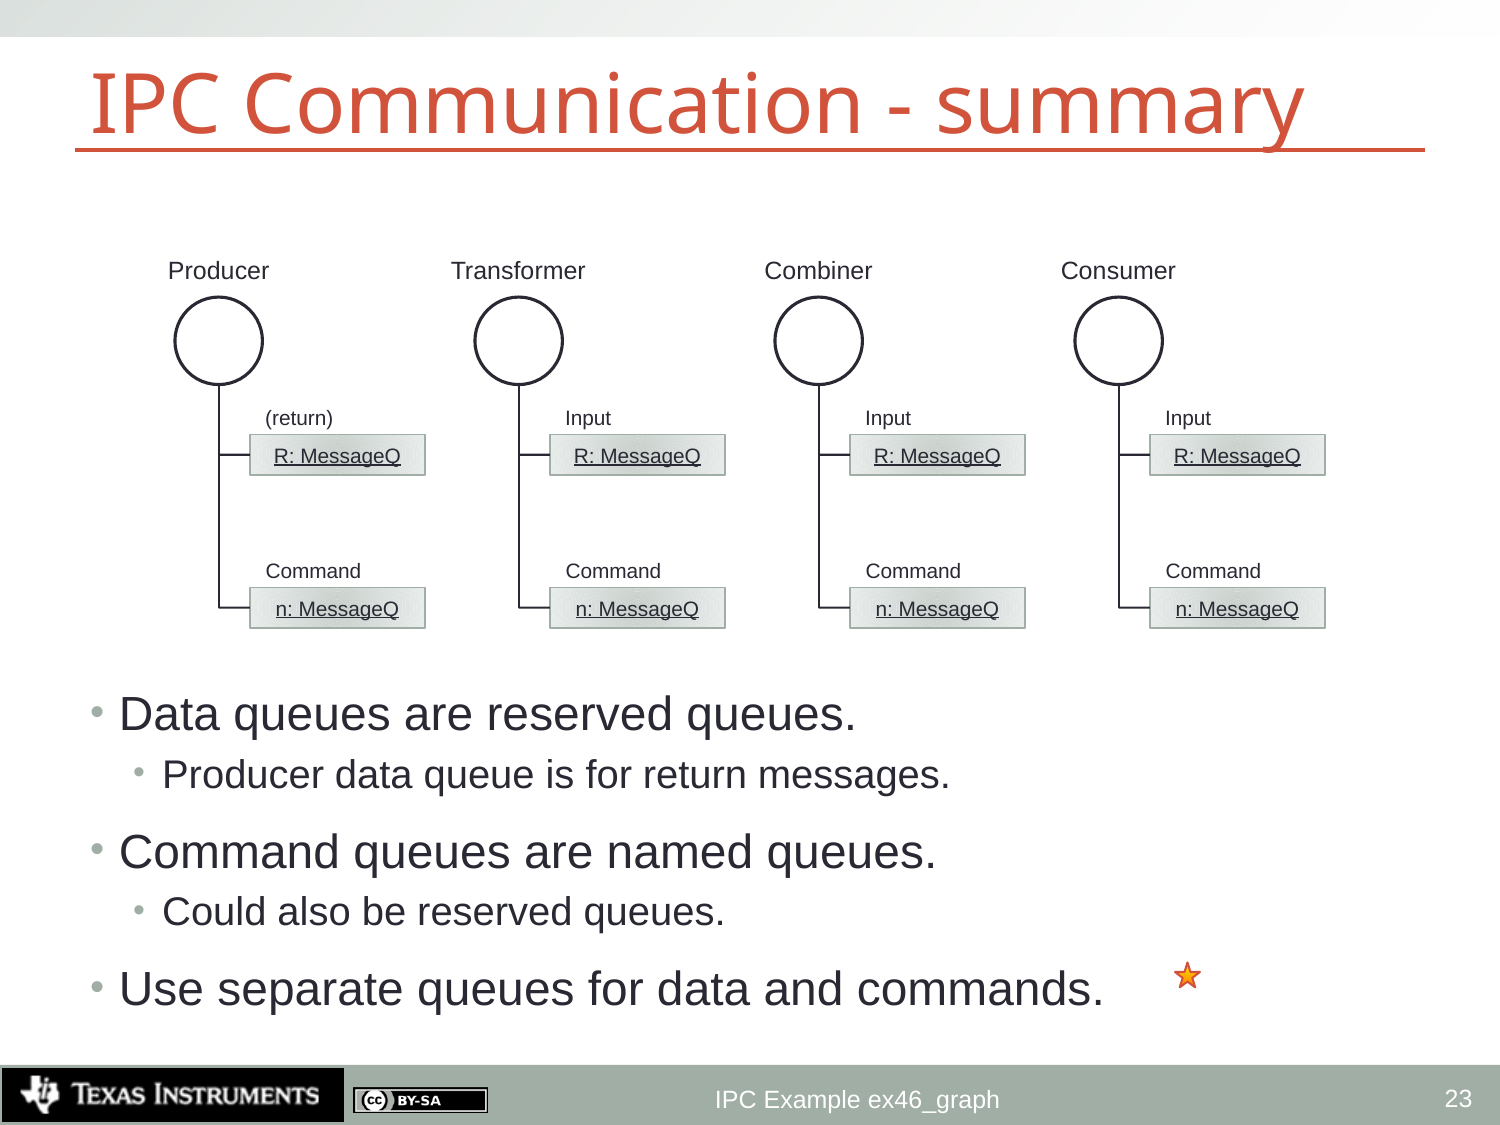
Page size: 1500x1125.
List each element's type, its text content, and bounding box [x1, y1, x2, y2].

text_box Command [850, 549, 977, 590]
text_box Input [1150, 397, 1227, 437]
picture [353, 1087, 488, 1113]
text_box [472, 298, 565, 387]
text_box Producer [149, 247, 288, 298]
text_box [172, 298, 265, 387]
text_box n: MessageQ [1149, 587, 1326, 629]
text_box n: MessageQ [549, 587, 726, 629]
text_box [1072, 298, 1165, 387]
list Data queues are reserved queues. Producer data queue is for return messages. Command queues are named queues. Could also be reserved queues. Use separate queues for data and commands. [75, 675, 1425, 1025]
text_box (return) [250, 397, 349, 437]
text_box R: MessageQ [249, 434, 426, 476]
text_box Command [550, 549, 677, 590]
text_box Combiner [749, 247, 888, 298]
title IPC Communication - summary [75, 37, 1425, 163]
picture [2, 1068, 344, 1122]
text_box n: MessageQ [849, 587, 1026, 629]
text_box R: MessageQ [849, 434, 1026, 476]
text_box Transformer [437, 247, 600, 298]
text_box Input [550, 397, 627, 437]
text_box n: MessageQ [249, 587, 426, 629]
text_box [1172, 960, 1202, 990]
text_box Input [850, 397, 927, 437]
footer IPC Example ex46_graph [699, 1071, 1200, 1125]
text_box Consumer [1049, 247, 1188, 298]
text_box [772, 298, 865, 387]
text_box R: MessageQ [1149, 434, 1326, 476]
text_box Command [1150, 549, 1277, 590]
text_box Command [250, 549, 377, 590]
slide_number 23 [1400, 1071, 1488, 1125]
text_box R: MessageQ [549, 434, 726, 476]
